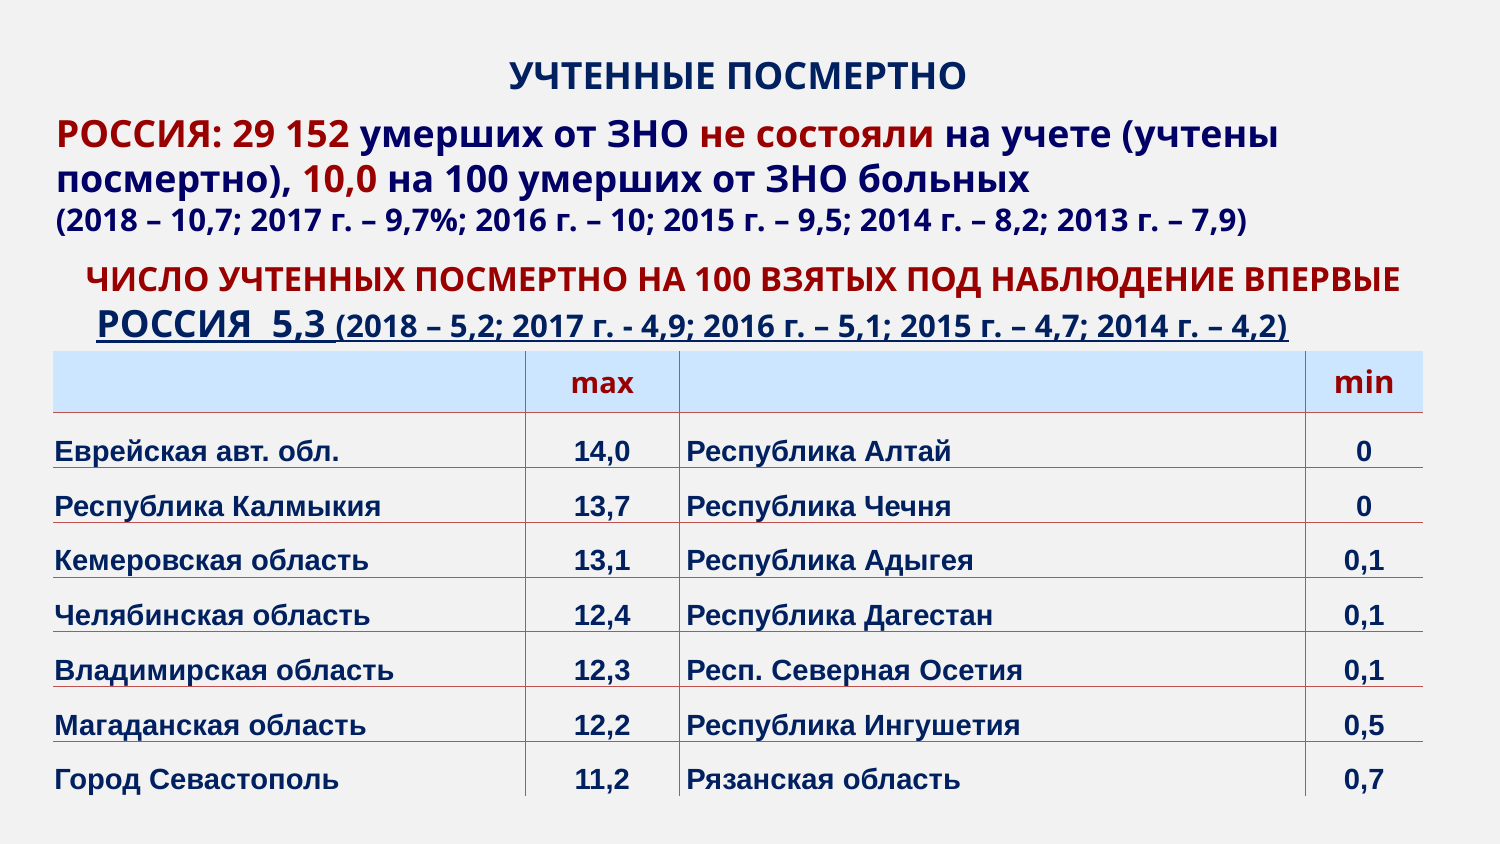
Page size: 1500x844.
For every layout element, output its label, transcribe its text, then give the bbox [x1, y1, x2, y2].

table_cell Республика Адыгея [680, 523, 1305, 577]
table_cell Республика Дагестан [680, 578, 1305, 631]
text_box РОССИЯ 5,3 (2018 – 5,2; 2017 г. - 4,9; 2016 г. – 5,1; 2015 г. – 4,7; 2014 г. – 4,2) [81, 292, 1304, 352]
table_cell 12,4 [526, 578, 679, 631]
table_header min [1306, 351, 1423, 412]
table_cell 12,3 [526, 632, 679, 686]
table_cell 12,2 [526, 687, 679, 741]
table_cell 13,1 [526, 523, 679, 577]
table_cell Город Cевастополь [53, 742, 525, 796]
table_cell Кемеровская область [53, 523, 525, 577]
text_box ЧИСЛО УЧТЕННЫХ ПОСМЕРТНО НА 100 ВЗЯТЫХ ПОД НАБЛЮДЕНИЕ ВПЕРВЫЕ [29, 244, 1459, 307]
table_cell Республика Чечня [680, 468, 1305, 522]
table_header [53, 351, 525, 412]
text_box РОССИЯ: 29 152 умерших от ЗНО не состояли на учете (учтены посмертно), 10,0 на 100 умерших от ЗНО больных (2018 – 10,7; 2017 г. – 9,7%; 2016 г. – 10; 2015 г. – 9,5; 2014 г. – 8,2; 2013 г. – 7,9) [41, 102, 1500, 290]
table_cell 0,1 [1306, 523, 1423, 577]
table_cell 0,7 [1306, 784, 1423, 796]
table_header [680, 351, 1305, 412]
table_cell Магаданская область [53, 687, 525, 741]
title УЧТЕННЫЕ ПОСМЕРТНО [17, 41, 1459, 103]
table_cell 13,7 [526, 468, 679, 522]
table_cell Рязанская область [680, 742, 1305, 796]
table_cell Республика Ингушетия [680, 687, 1305, 741]
table_cell 0,5 [1306, 687, 1423, 731]
table_cell 0,1 [1306, 578, 1423, 631]
table_cell Еврейская авт. обл. [53, 413, 525, 467]
table_cell Респ. Северная Осетия [680, 632, 1305, 686]
table_cell Республика Алтай [680, 413, 1305, 467]
table_header max [526, 352, 679, 412]
table_cell Владимирская область [53, 632, 525, 686]
table_cell 14,0 [526, 413, 679, 467]
table_cell 0 [1306, 468, 1423, 522]
table_cell Челябинская область [53, 578, 525, 631]
table_cell 0,1 [1306, 632, 1423, 686]
table_cell 0 [1306, 413, 1423, 467]
text_box [998, 731, 1465, 784]
table_cell Республика Калмыкия [53, 468, 525, 522]
table_cell 11,2 [526, 742, 679, 796]
